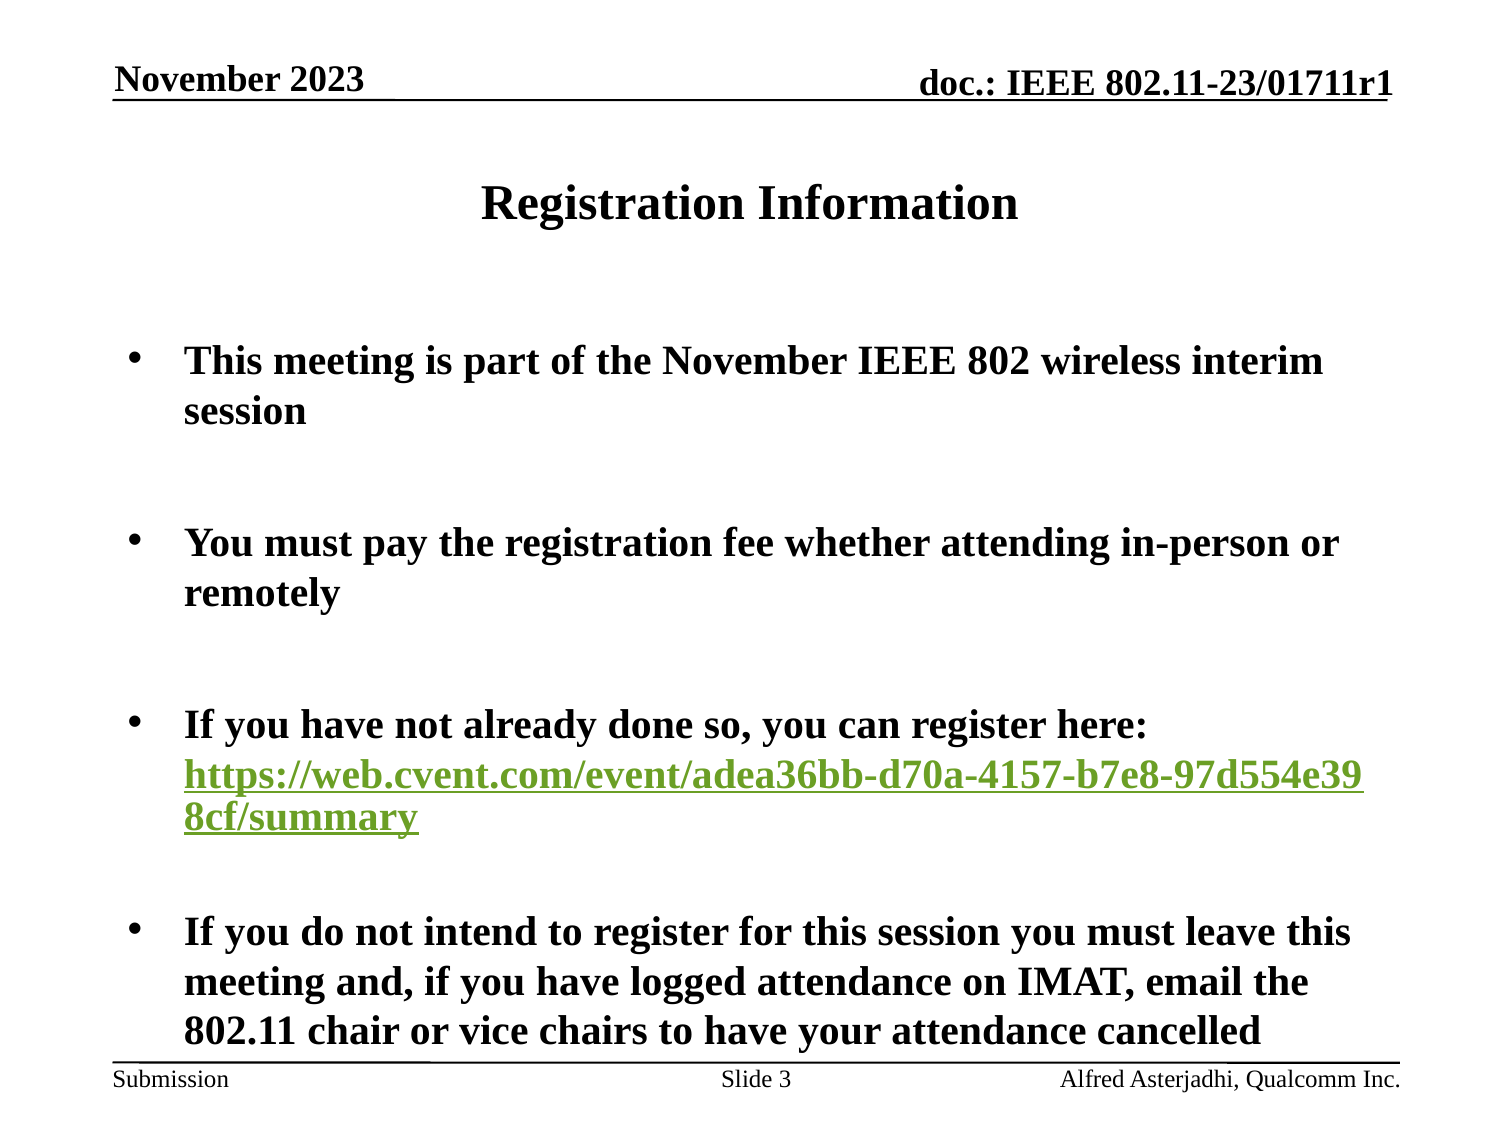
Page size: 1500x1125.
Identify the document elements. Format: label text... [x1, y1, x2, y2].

footer Alfred Asterjadhi, Qualcomm Inc. [878, 1061, 1402, 1093]
title Registration Information [112, 112, 1388, 288]
slide_number Slide 3 [712, 1061, 800, 1123]
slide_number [114, 54, 423, 100]
list This meeting is part of the November IEEE 802 wireless interim session You must pay the registration fee whether attending in-person or remotely If you have not already done so, you can register here: https://web.cvent.com/event/adea36bb-d70a-4157-b7e8-97d554e398cf/summary If you do not intend to register for this session you must leave this meeting and, if you have logged attendance on IMAT, email the 802.11 chair or vice chairs to have your attendance cancelled [112, 324, 1388, 1063]
